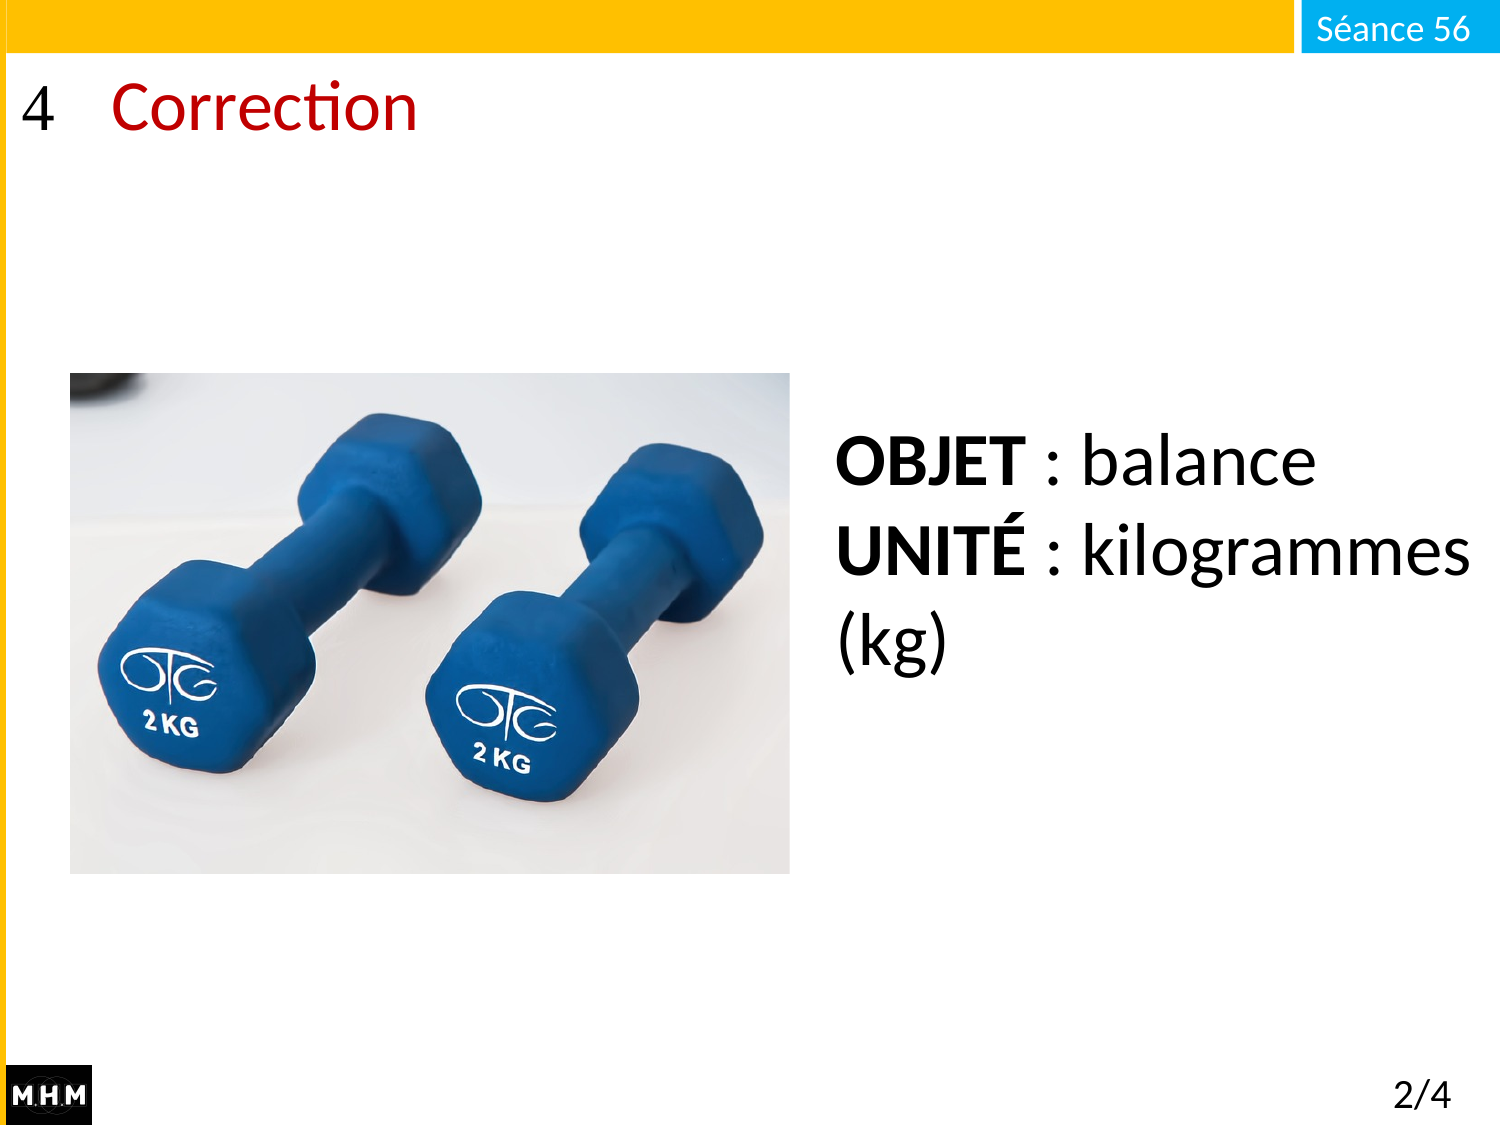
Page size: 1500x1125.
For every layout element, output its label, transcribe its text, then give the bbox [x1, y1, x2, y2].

text_box OBJET : balance UNITÉ : kilogrammes (kg) [820, 403, 1500, 688]
picture [6, 1065, 92, 1125]
picture [70, 373, 790, 874]
list 2/4 [1344, 1064, 1500, 1125]
title Correction [96, 60, 1391, 154]
